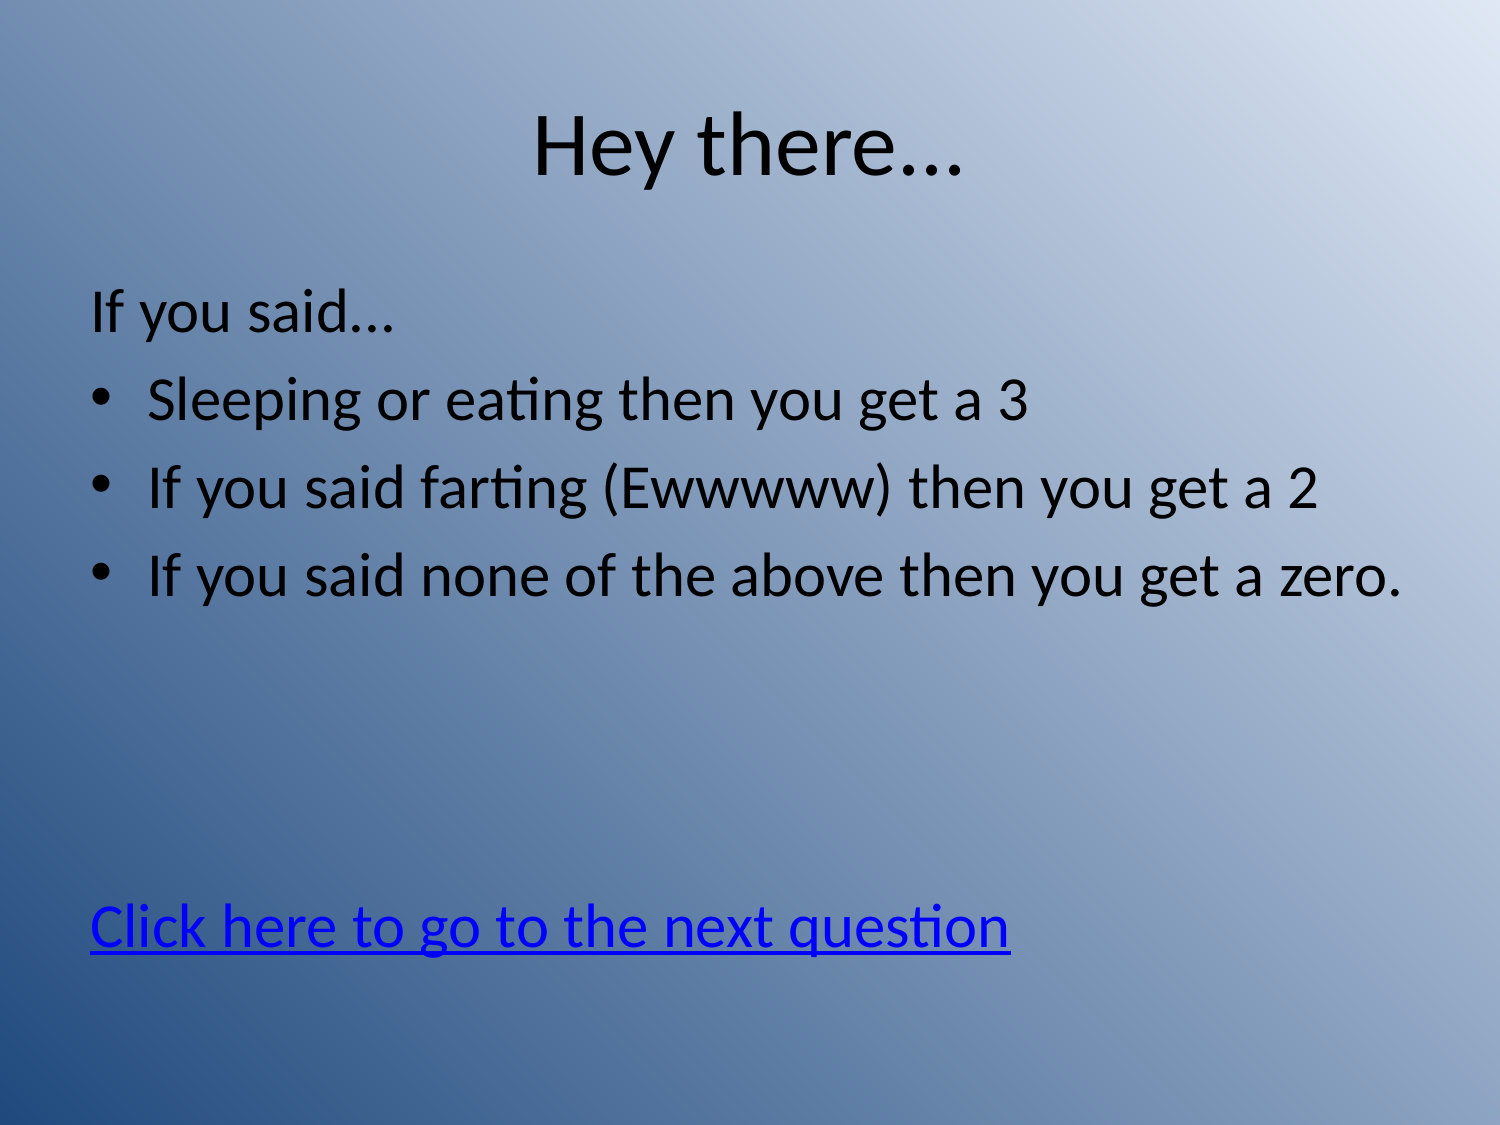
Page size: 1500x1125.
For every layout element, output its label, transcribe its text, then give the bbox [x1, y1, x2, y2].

list If you said... Sleeping or eating then you get a 3 If you said farting (Ewwwww) then you get a 2 If you said none of the above then you get a zero. Click here to go to the next question [75, 262, 1425, 1005]
title Hey there... [75, 45, 1425, 233]
